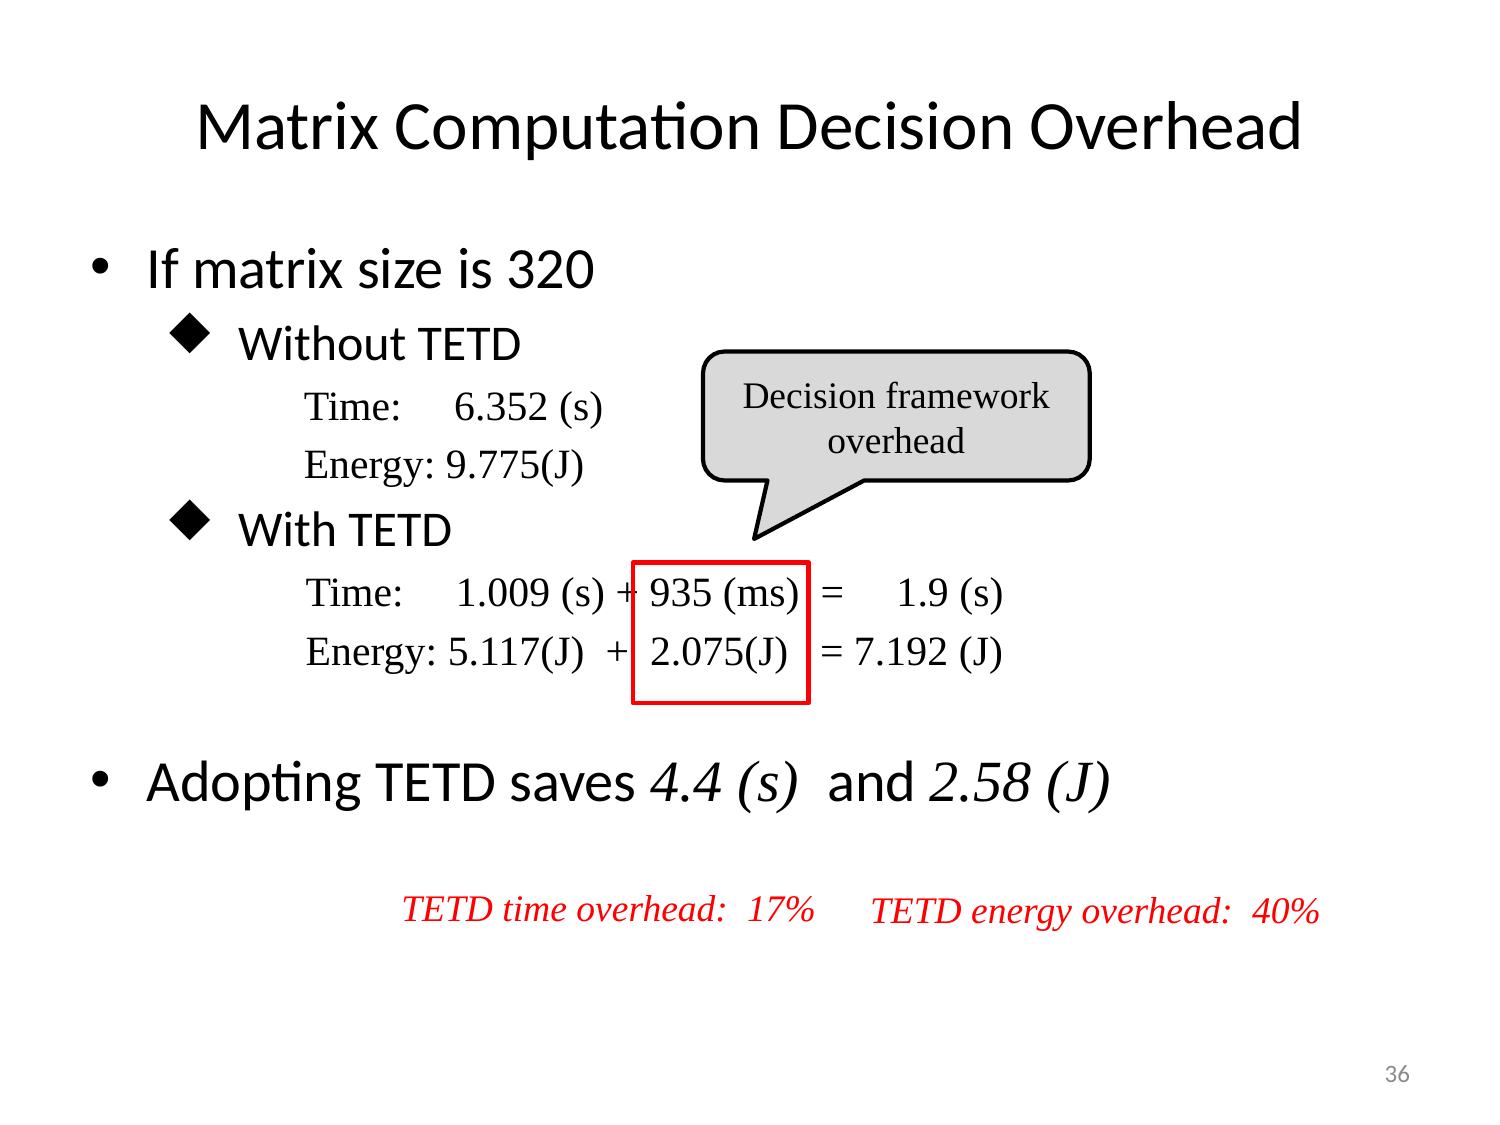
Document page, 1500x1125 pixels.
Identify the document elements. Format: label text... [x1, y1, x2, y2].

list If matrix size is 320 Without TETD Time: 6.352 (s) Energy: 9.775(J) With TETD Time: 1.009 (s) + 935 (ms) = 1.9 (s) Energy: 5.117(J) + 2.075(J) = 7.192 (J) Adopting TETD saves 4.4 (s) and 2.58 (J) [75, 222, 1425, 1005]
text_box TETD energy overhead: 40% [855, 878, 1360, 939]
text_box [631, 560, 811, 705]
text_box TETD time overhead: 17% [386, 876, 844, 937]
text_box Decision framework overhead [700, 349, 1092, 541]
slide_number 36 [1074, 1042, 1425, 1103]
title Matrix Computation Decision Overhead [75, 45, 1425, 200]
